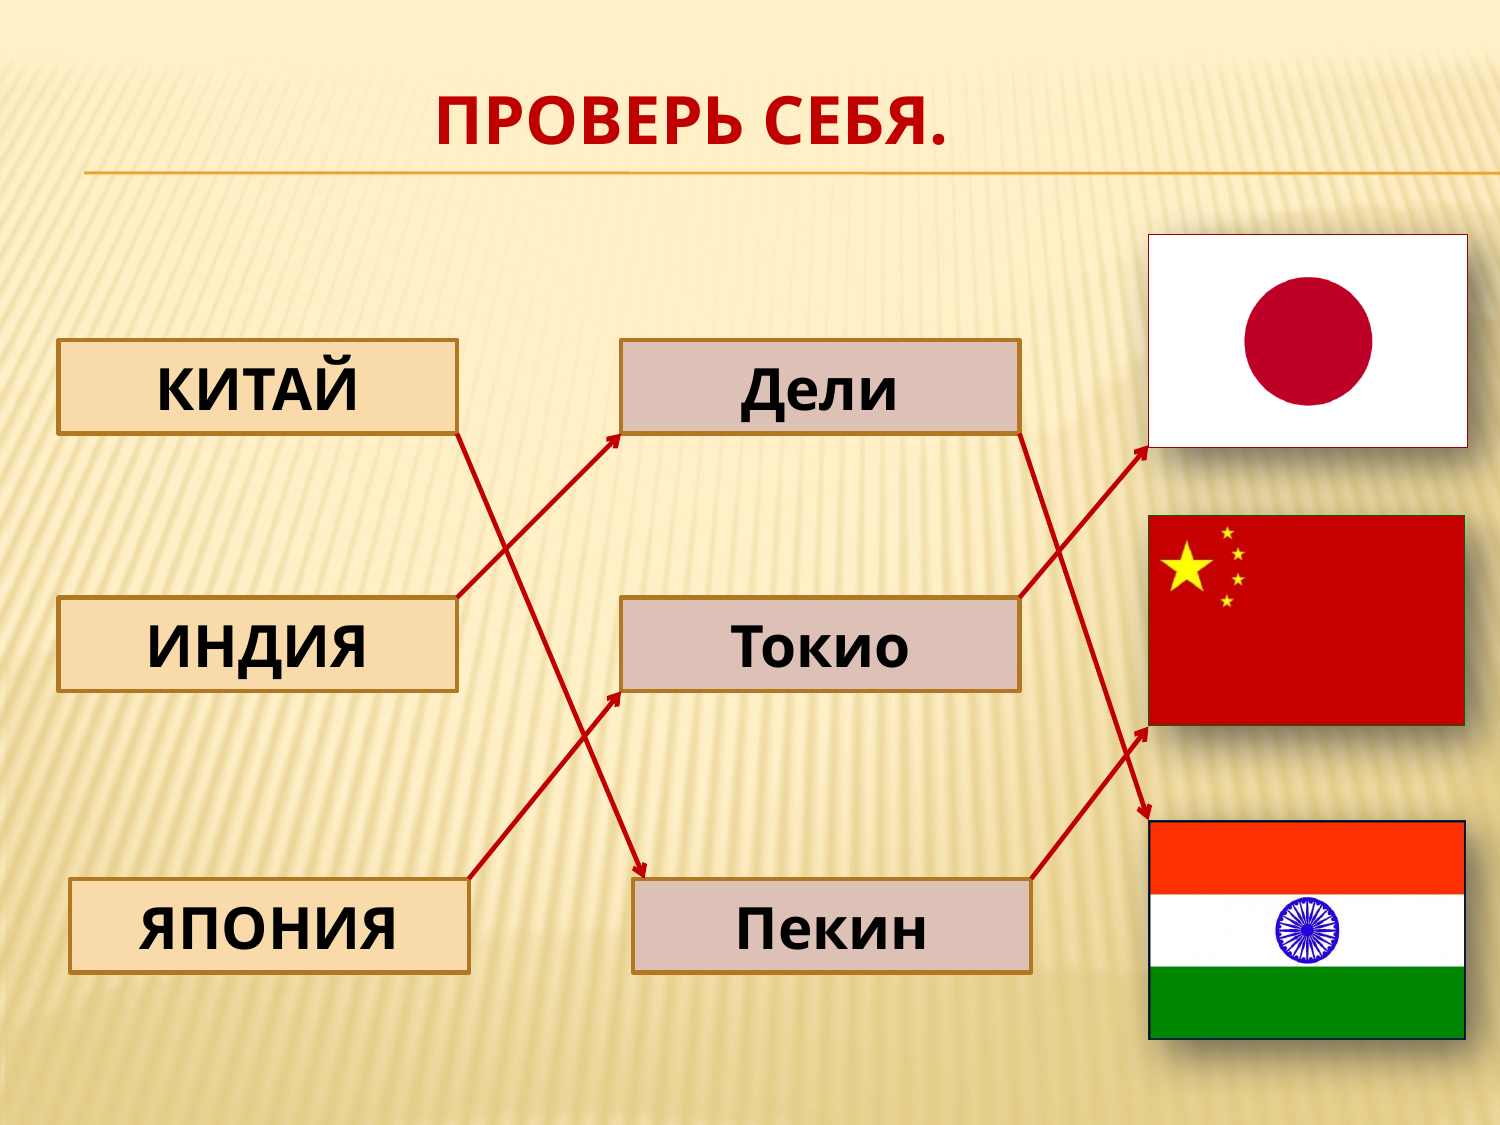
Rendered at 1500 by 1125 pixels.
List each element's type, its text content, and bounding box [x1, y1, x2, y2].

text_box ИНДИЯ [56, 595, 317, 693]
picture [1148, 820, 1466, 1040]
text_box ЯПОНИЯ [68, 877, 471, 975]
text_box ПРОВЕРЬ СЕБЯ. [351, 70, 1032, 166]
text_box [456, 433, 622, 598]
text_box Дели [619, 338, 1022, 436]
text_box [1013, 743, 1167, 862]
text_box Пекин [631, 877, 1033, 975]
text_box КИТАЙ [56, 338, 459, 436]
text_box Токио [781, 595, 881, 693]
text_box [327, 562, 774, 751]
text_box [1007, 456, 1161, 587]
picture [1148, 234, 1468, 448]
picture [1148, 515, 1466, 727]
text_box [450, 708, 639, 862]
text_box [890, 562, 1278, 692]
